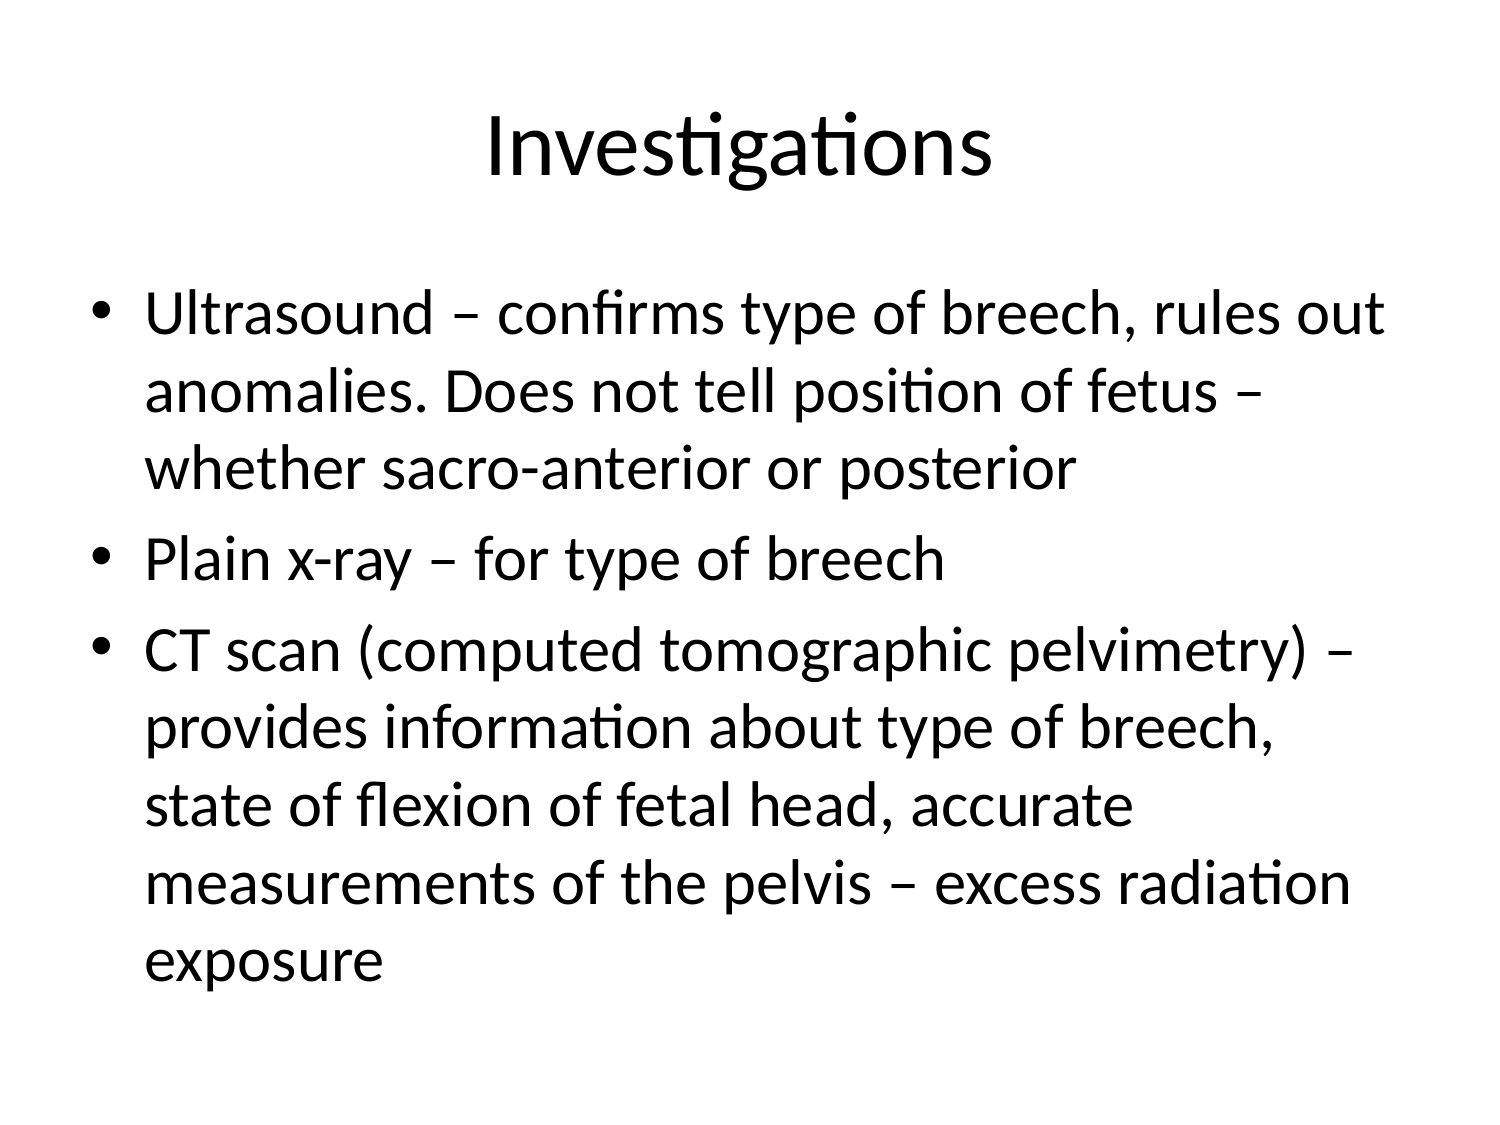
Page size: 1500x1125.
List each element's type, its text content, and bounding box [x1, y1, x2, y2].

title Investigations [75, 45, 1425, 233]
list Ultrasound – confirms type of breech, rules out anomalies. Does not tell position of fetus – whether sacro-anterior or posterior Plain x-ray – for type of breech CT scan (computed tomographic pelvimetry) – provides information about type of breech, state of flexion of fetal head, accurate measurements of the pelvis – excess radiation exposure [75, 262, 1425, 1005]
